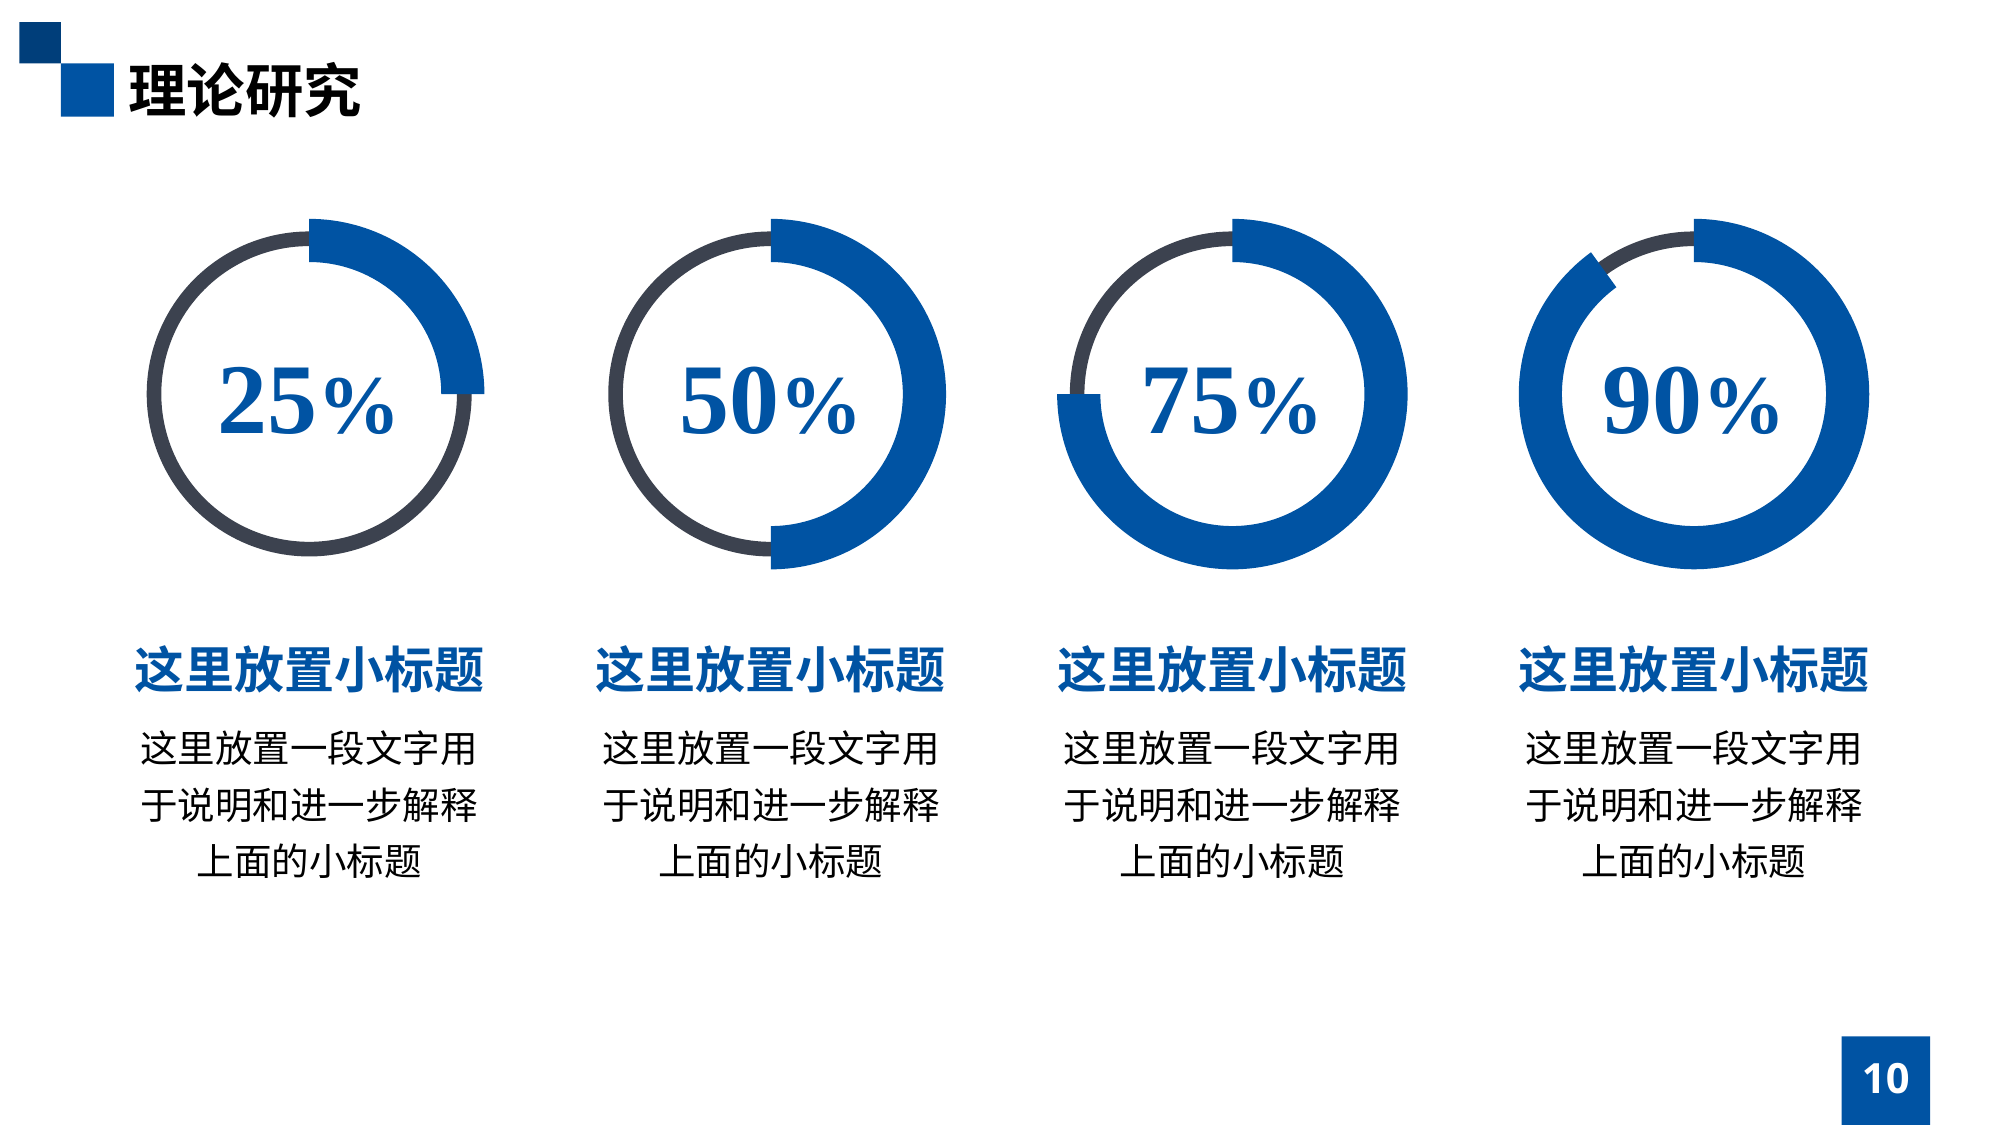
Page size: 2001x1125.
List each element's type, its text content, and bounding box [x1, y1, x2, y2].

text_box 25% [139, 325, 479, 461]
text_box 这里放置一段文字用于说明和进一步解释上面的小标题 [578, 706, 964, 891]
text_box 这里放置一段文字用于说明和进一步解释上面的小标题 [116, 706, 502, 891]
slide_number 10 [1771, 1050, 2000, 1111]
text_box [769, 217, 933, 325]
text_box [621, 461, 769, 558]
text_box 90% [1524, 325, 1864, 461]
text_box [622, 230, 769, 325]
text_box [479, 346, 486, 396]
text_box [1530, 461, 1858, 571]
text_box [1402, 346, 1409, 443]
text_box [940, 344, 948, 444]
text_box [160, 230, 308, 325]
text_box [1231, 217, 1395, 325]
text_box [1084, 230, 1231, 325]
text_box 75% [1063, 325, 1402, 461]
text_box [1531, 250, 1618, 325]
text_box 这里放置小标题 [1483, 631, 1905, 706]
text_box 50% [601, 325, 940, 461]
text_box 这里放置一段文字用于说明和进一步解释上面的小标题 [1501, 706, 1887, 891]
text_box [1517, 347, 1524, 441]
text_box [769, 461, 934, 571]
text_box 这里放置小标题 [1021, 631, 1444, 706]
text_box [308, 217, 472, 325]
text_box [1069, 461, 1396, 571]
text_box [1864, 347, 1871, 441]
text_box 这里放置一段文字用于说明和进一步解释上面的小标题 [1039, 706, 1425, 891]
text_box [1599, 230, 1692, 275]
text_box [160, 461, 459, 558]
text_box 理论研究 [113, 47, 1000, 132]
text_box [1056, 393, 1063, 443]
text_box 这里放置小标题 [98, 631, 520, 706]
text_box 这里放置小标题 [559, 631, 982, 706]
text_box [1692, 217, 1857, 325]
